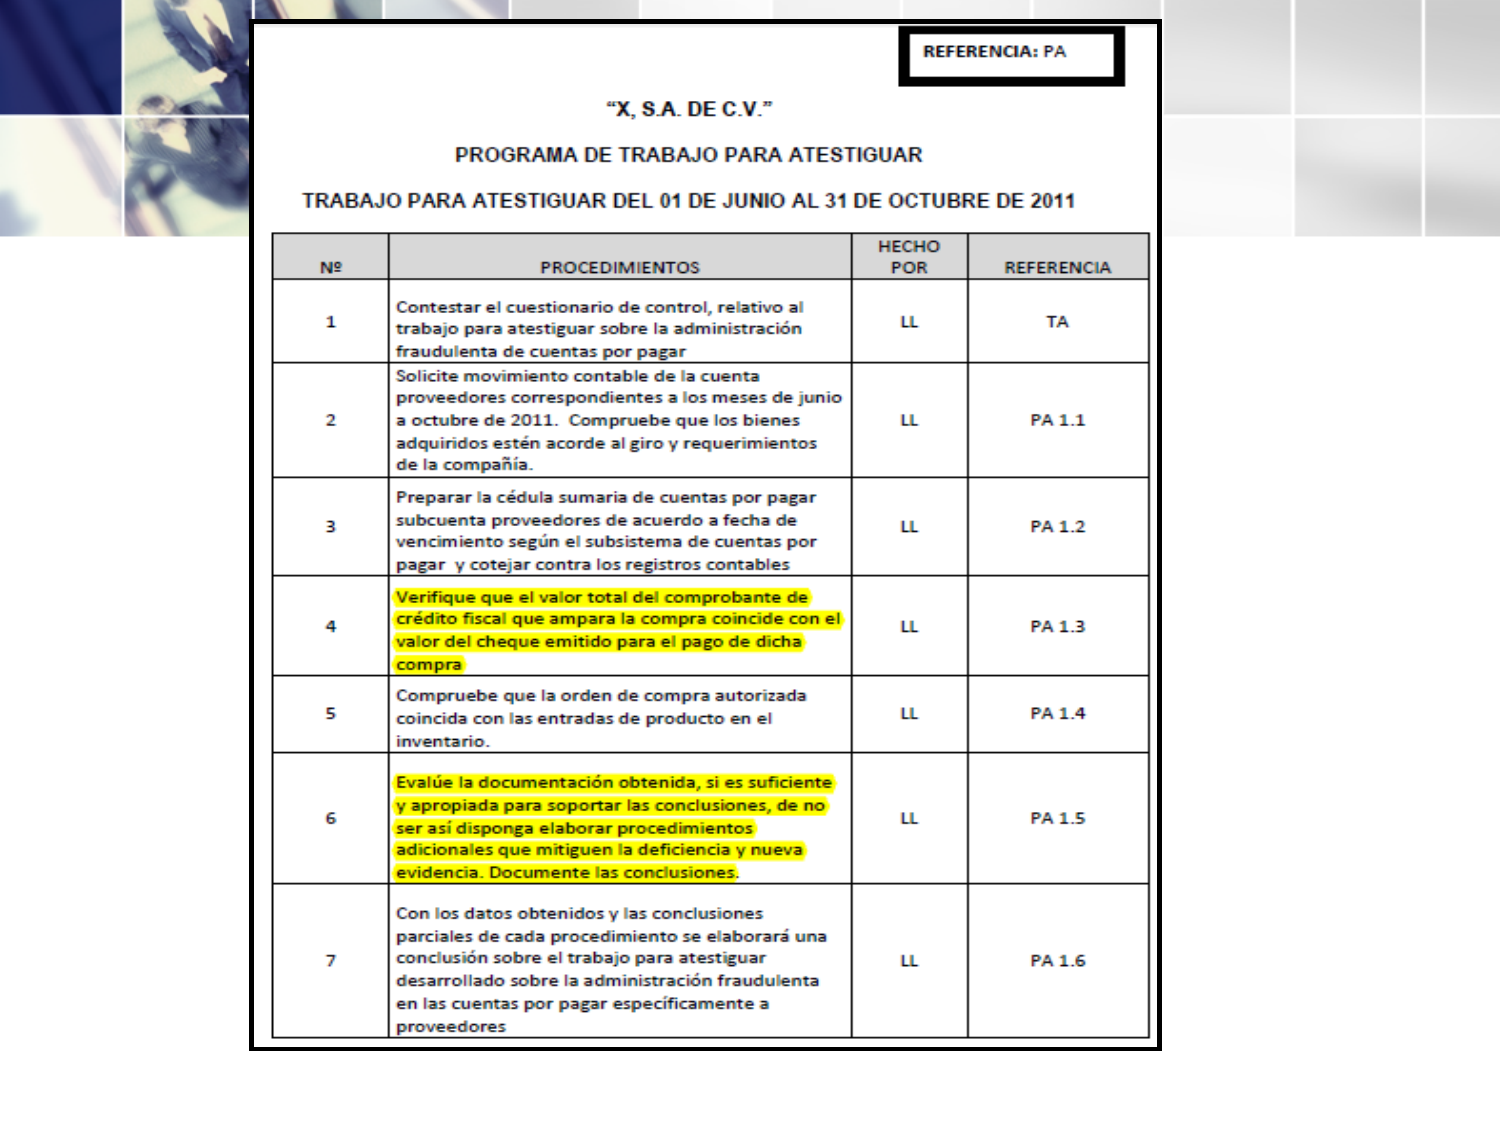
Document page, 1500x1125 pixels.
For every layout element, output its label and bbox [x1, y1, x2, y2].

picture [0, 0, 1500, 238]
picture [253, 23, 1158, 1047]
